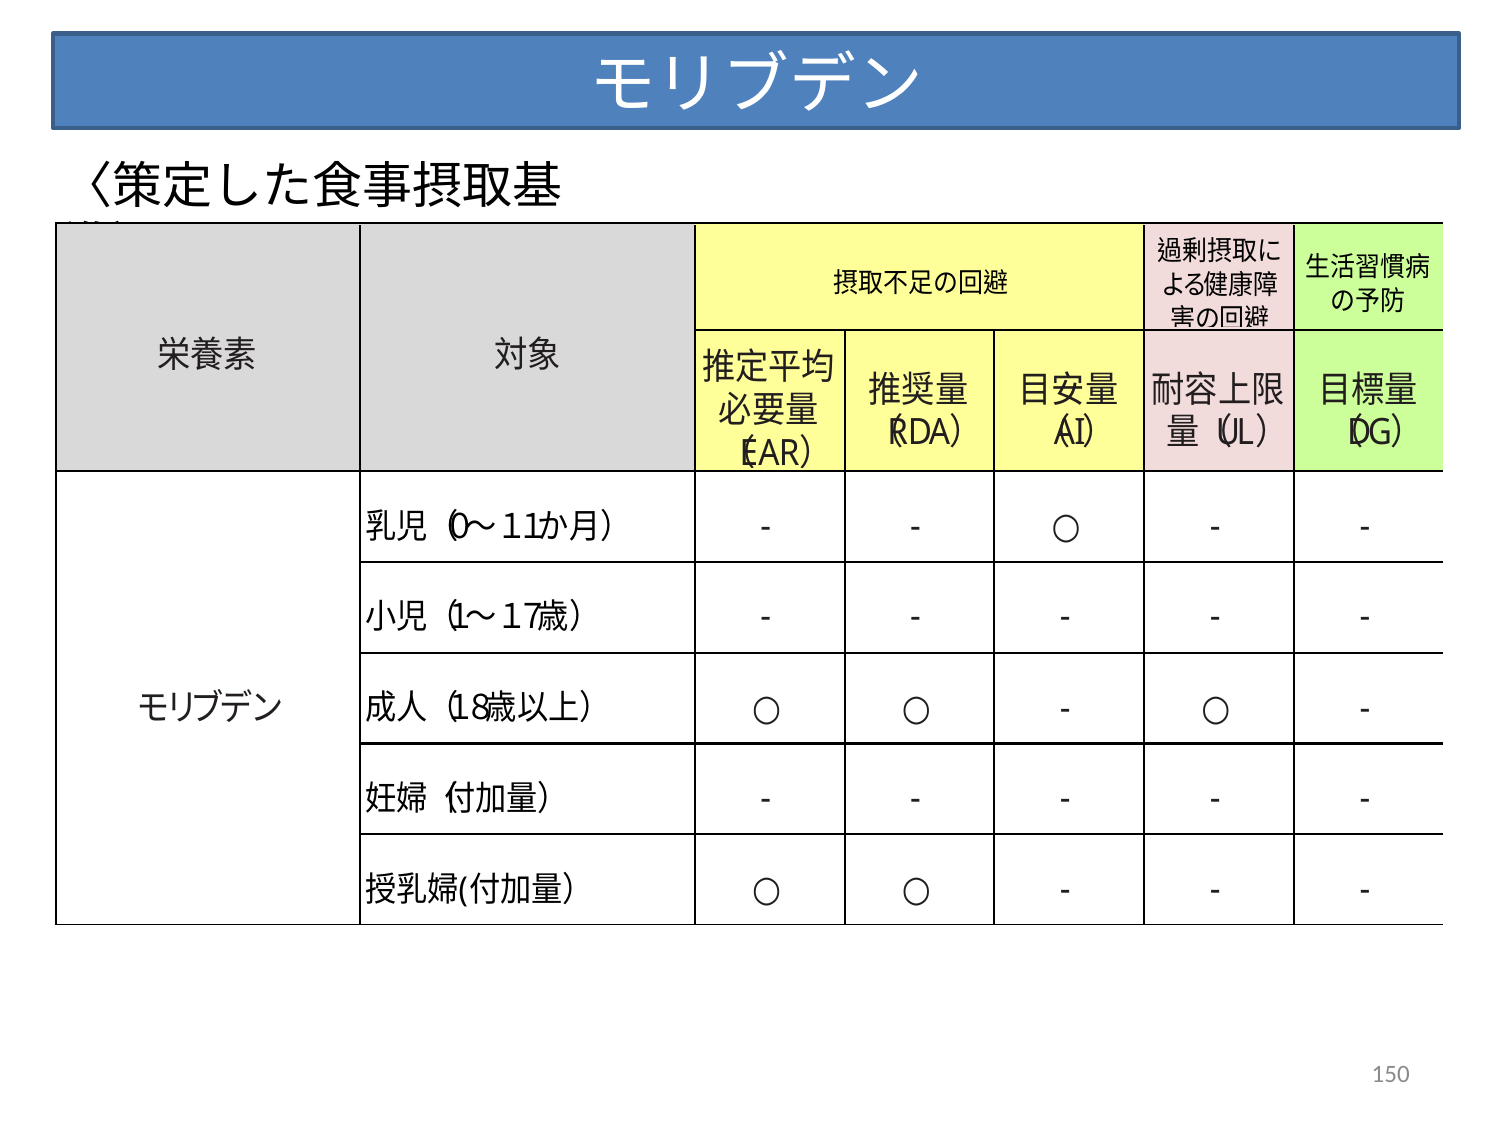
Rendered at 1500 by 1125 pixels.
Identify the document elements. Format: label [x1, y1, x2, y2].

text_box [51, 31, 1461, 130]
text_box [47, 146, 651, 282]
slide_number [1074, 1042, 1425, 1103]
picture [54, 222, 1448, 929]
